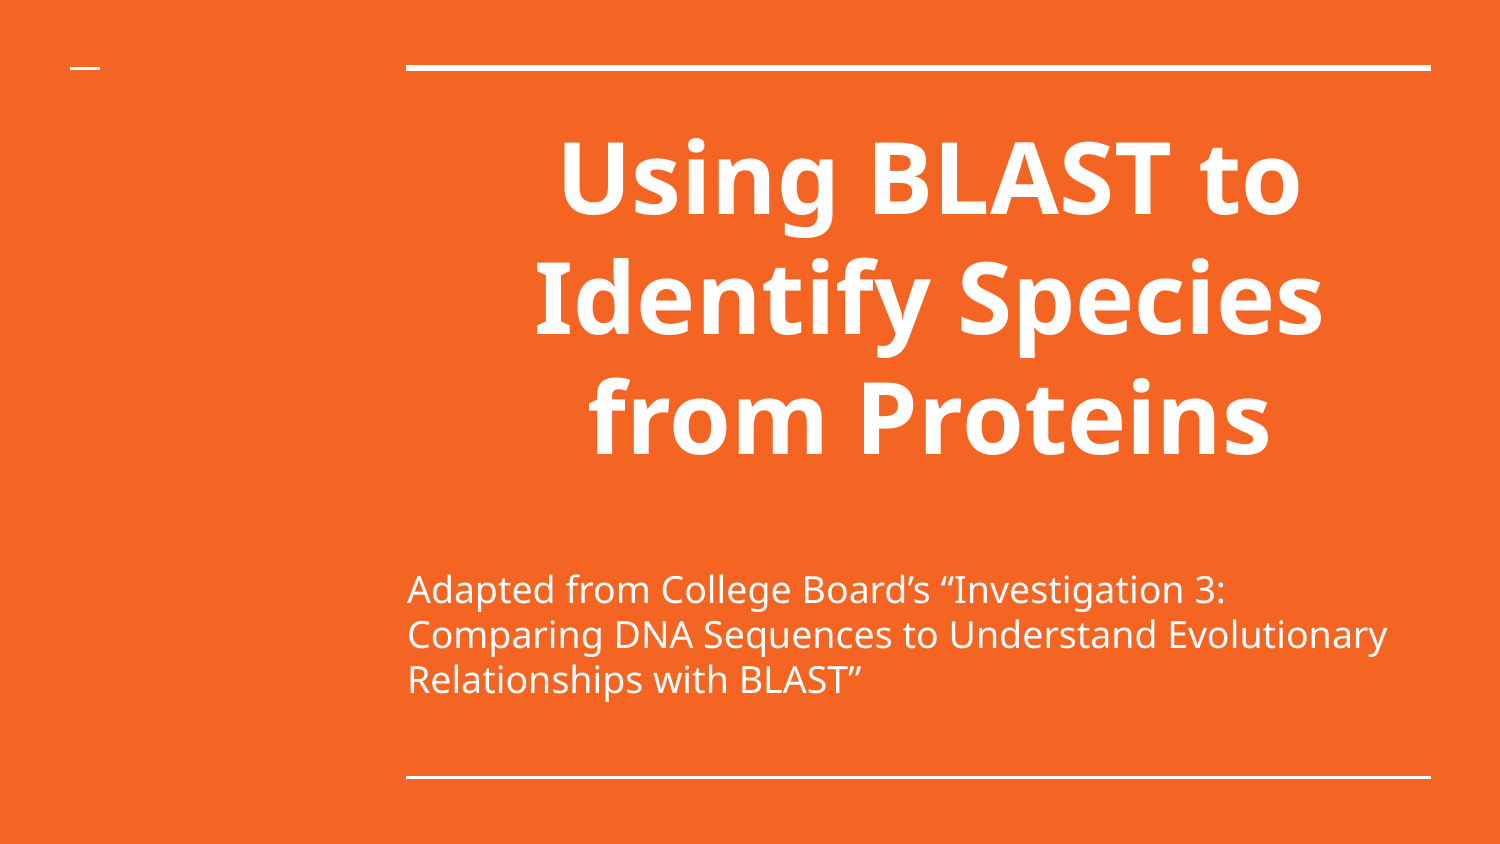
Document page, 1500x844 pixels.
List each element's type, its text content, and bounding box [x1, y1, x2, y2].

text_box Using BLAST to Identify Species from Proteins [411, 99, 1450, 616]
subtitle Adapted from College Board’s “Investigation 3: Comparing DNA Sequences to Understand Evolutionary Relationships with BLAST” [392, 581, 1431, 762]
